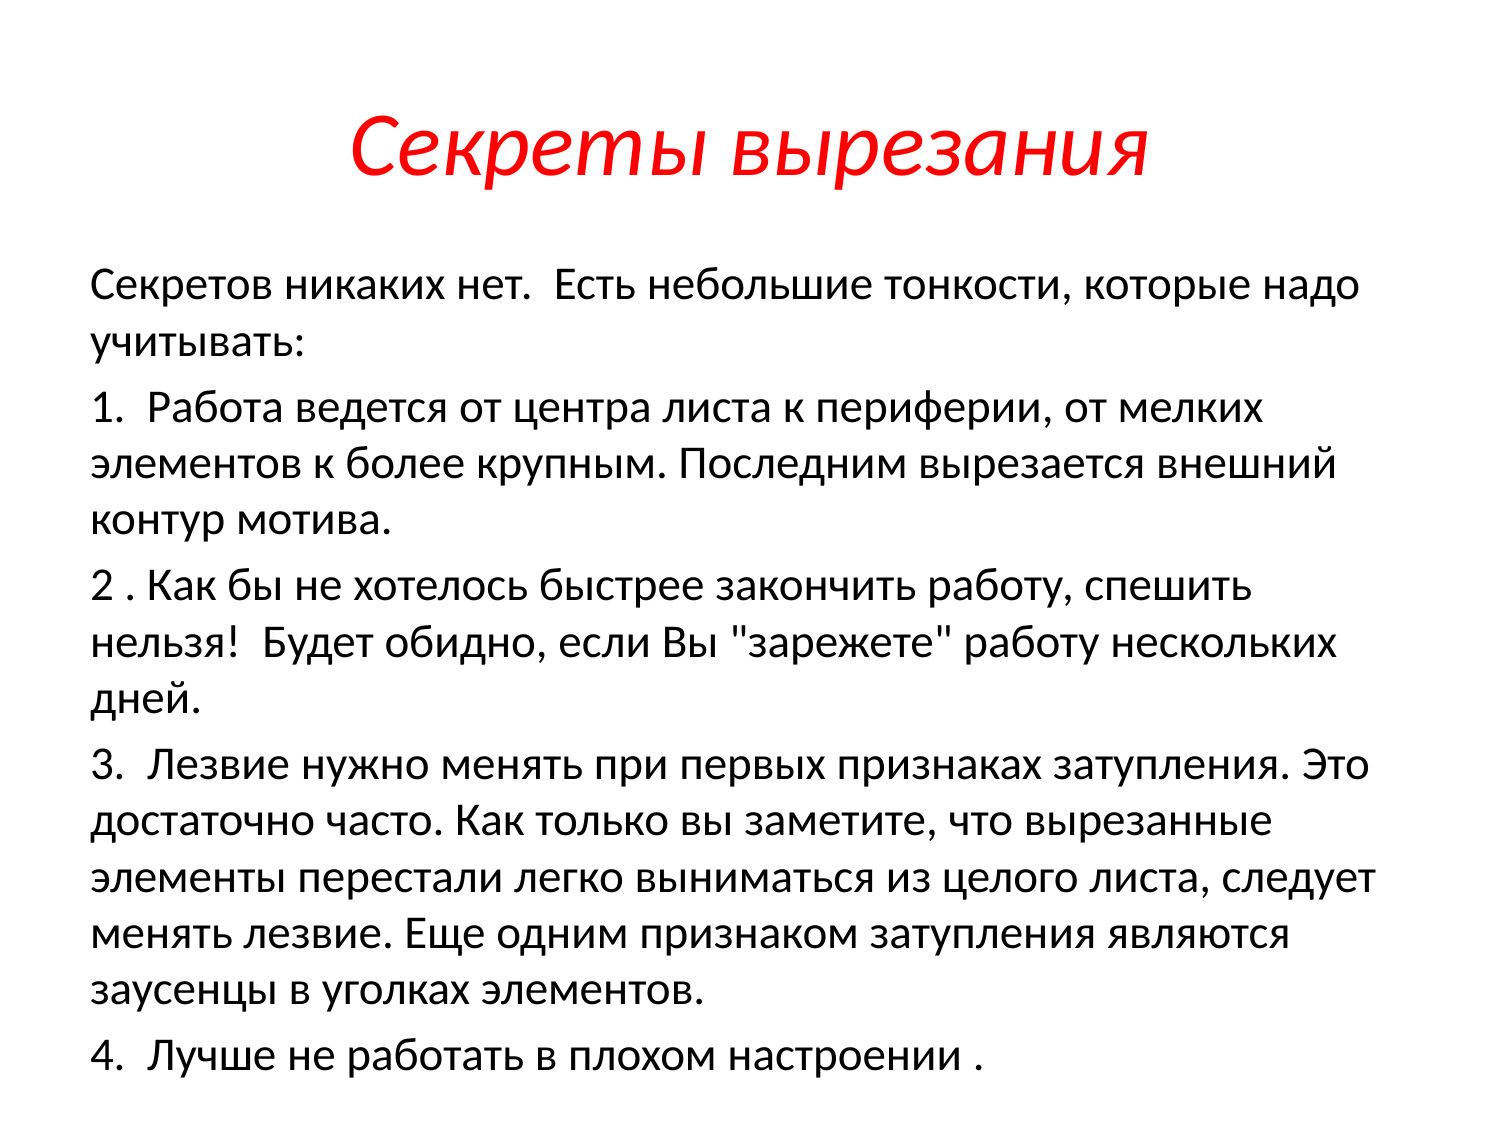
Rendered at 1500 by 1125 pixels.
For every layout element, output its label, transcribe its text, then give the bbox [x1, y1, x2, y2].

title Секреты вырезания [75, 45, 1425, 208]
list Секретов никаких нет. Есть небольшие тонкости, которые надо учитывать: 1. Работа ведется от центра листа к периферии, от мелких элементов к более крупным. Последним вырезается внешний контур мотива. 2 . Как бы не хотелось быстрее закончить работу, спешить нельзя! Будет обидно, если Вы "зарежете" работу нескольких дней. 3. Лезвие нужно менять при первых признаках затупления. Это достаточно часто. Как только вы заметите, что вырезанные элементы перестали легко выниматься из целого листа, следует менять лезвие. Еще одним признаком затупления являются заусенцы в уголках элементов. 4. Лучше не работать в плохом настроении . [75, 208, 1425, 1094]
